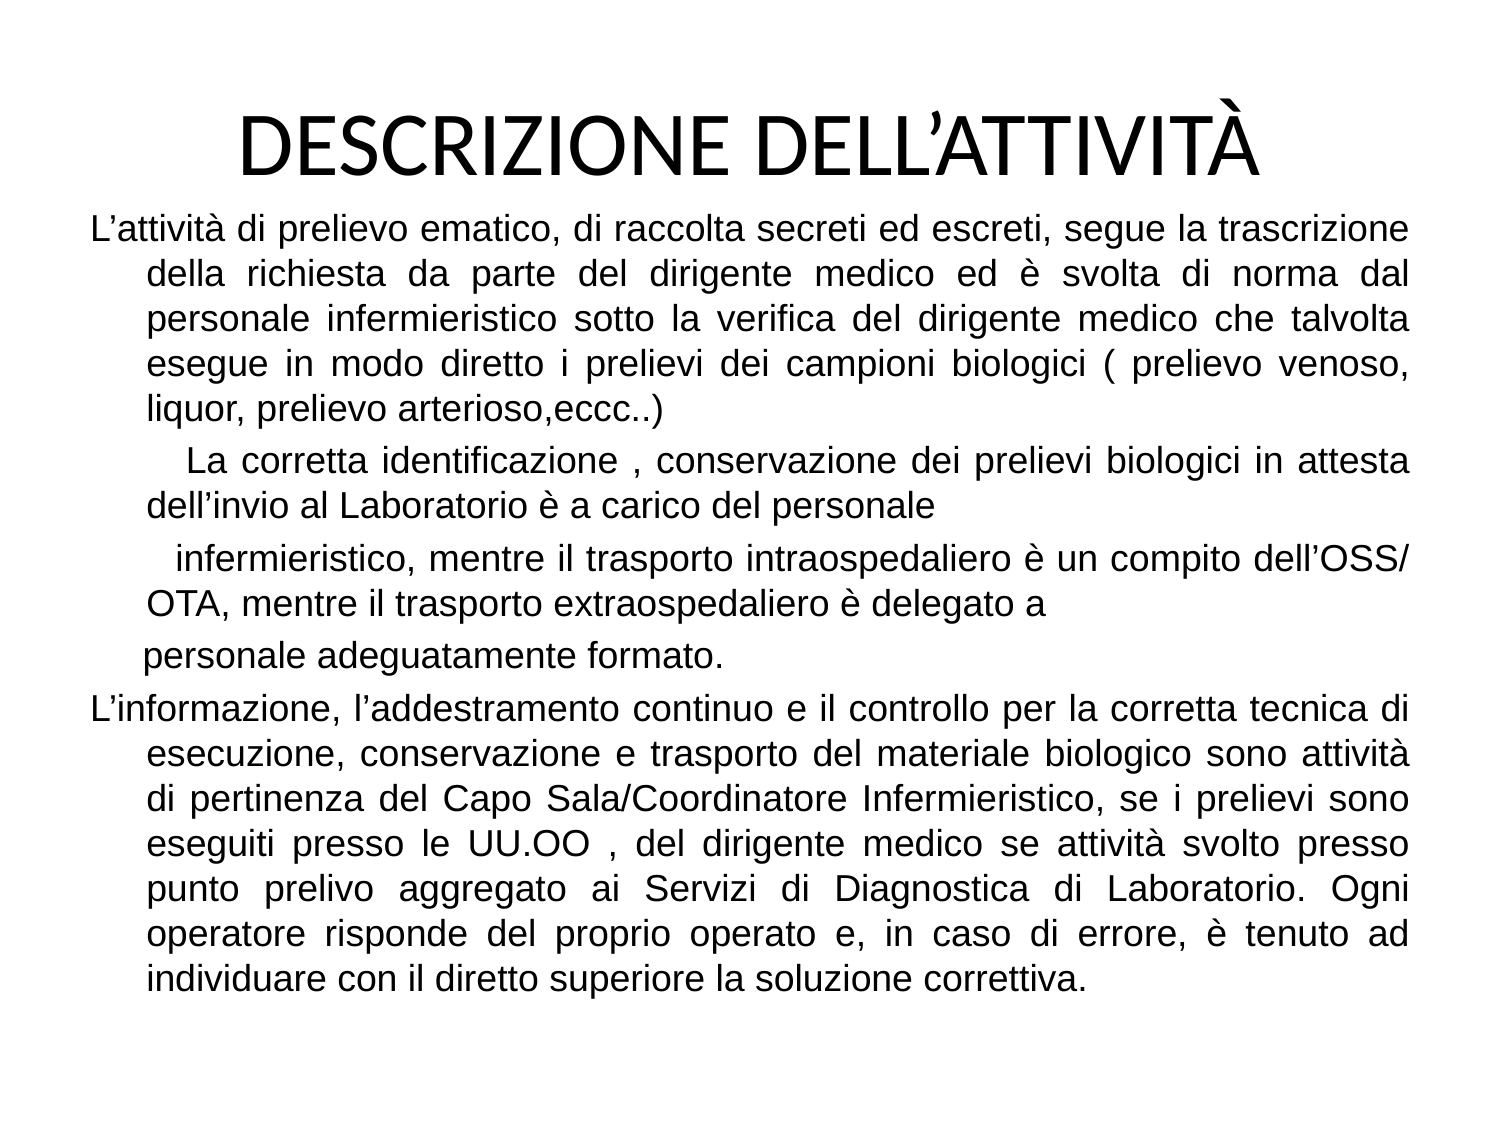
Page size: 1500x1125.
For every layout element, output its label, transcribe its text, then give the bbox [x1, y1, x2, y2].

title DESCRIZIONE DELL’ATTIVITÀ [75, 45, 1425, 196]
list L’attività di prelievo ematico, di raccolta secreti ed escreti, segue la trascrizione della richiesta da parte del dirigente medico ed è svolta di norma dal personale infermieristico sotto la verifica del dirigente medico che talvolta esegue in modo diretto i prelievi dei campioni biologici ( prelievo venoso, liquor, prelievo arterioso,eccc..) La corretta identificazione , conservazione dei prelievi biologici in attesta dell’invio al Laboratorio è a carico del personale infermieristico, mentre il trasporto intraospedaliero è un compito dell’OSS/ OTA, mentre il trasporto extraospedaliero è delegato a personale adeguatamente formato. L’informazione, l’addestramento continuo e il controllo per la corretta tecnica di esecuzione, conservazione e trasporto del materiale biologico sono attività di pertinenza del Capo Sala/Coordinatore Infermieristico, se i prelievi sono eseguiti presso le UU.OO , del dirigente medico se attività svolto presso punto prelivo aggregato ai Servizi di Diagnostica di Laboratorio. Ogni operatore risponde del proprio operato e, in caso di errore, è tenuto ad individuare con il diretto superiore la soluzione correttiva. [75, 196, 1425, 1125]
